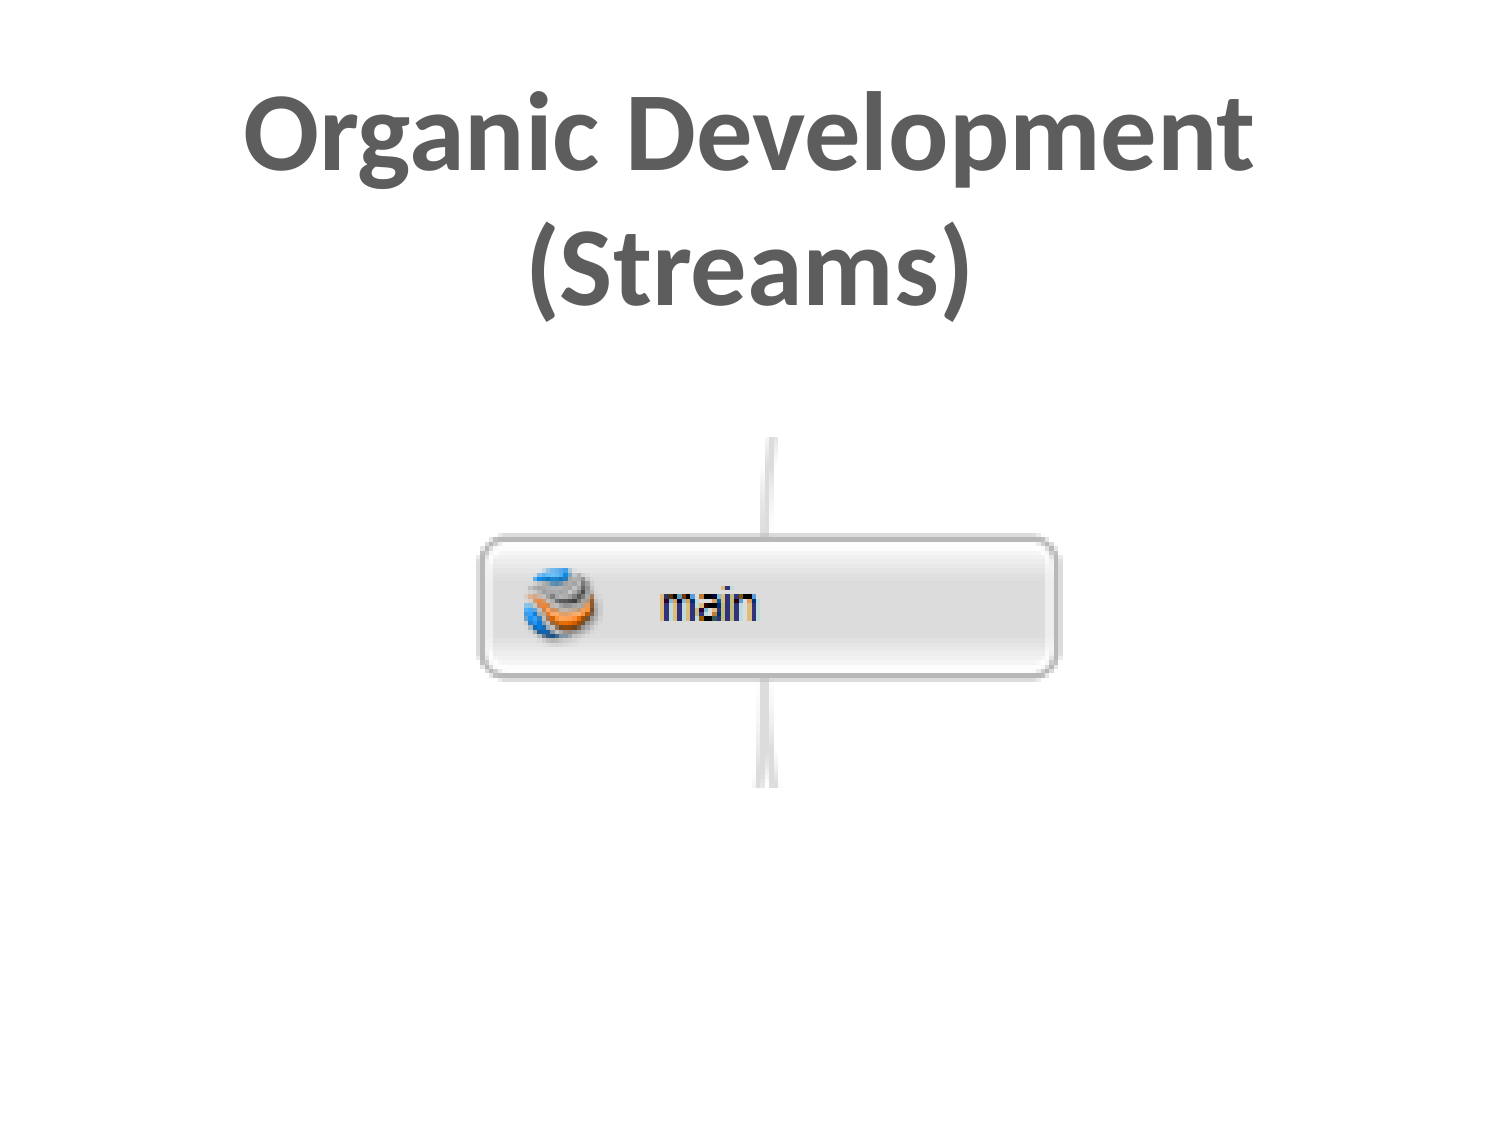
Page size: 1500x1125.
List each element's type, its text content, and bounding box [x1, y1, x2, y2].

picture [274, 437, 1225, 788]
text_box Organic Development (Streams) [0, 49, 1500, 335]
